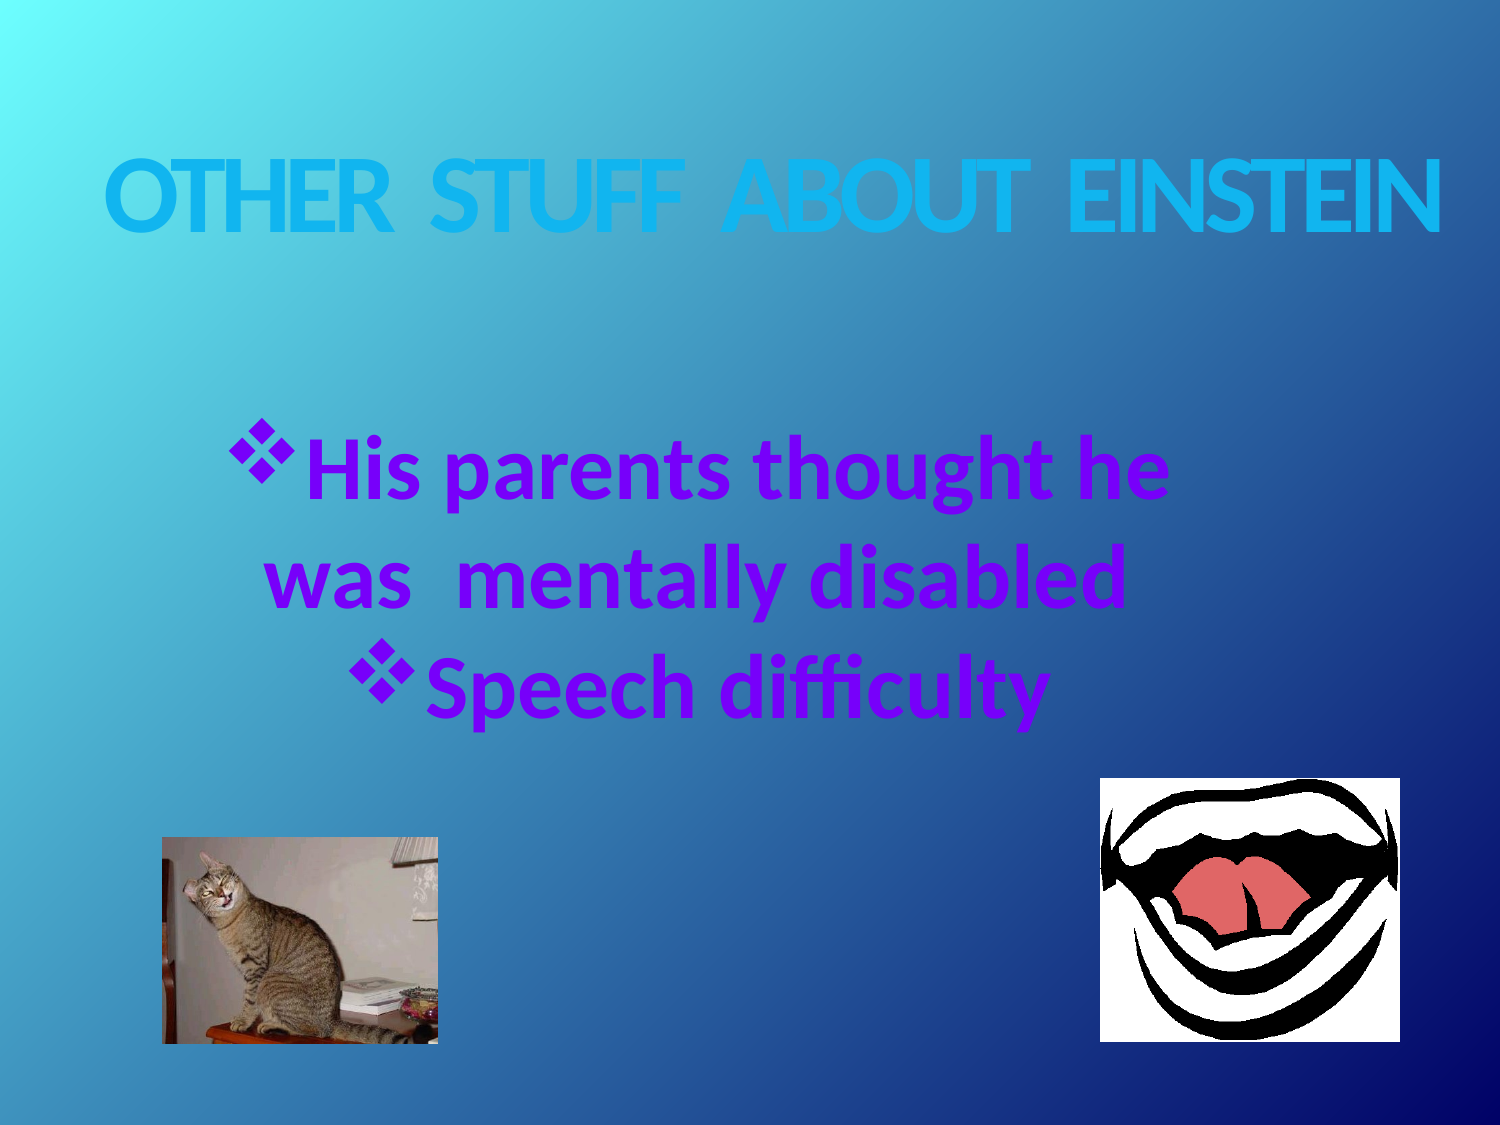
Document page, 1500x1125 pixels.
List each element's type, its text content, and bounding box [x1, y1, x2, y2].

text_box Other stuff about Einstein [50, 112, 1500, 263]
picture [1099, 778, 1401, 1042]
text_box His parents thought he was mentally disabled Speech difficulty [200, 399, 1194, 745]
picture [162, 837, 438, 1045]
